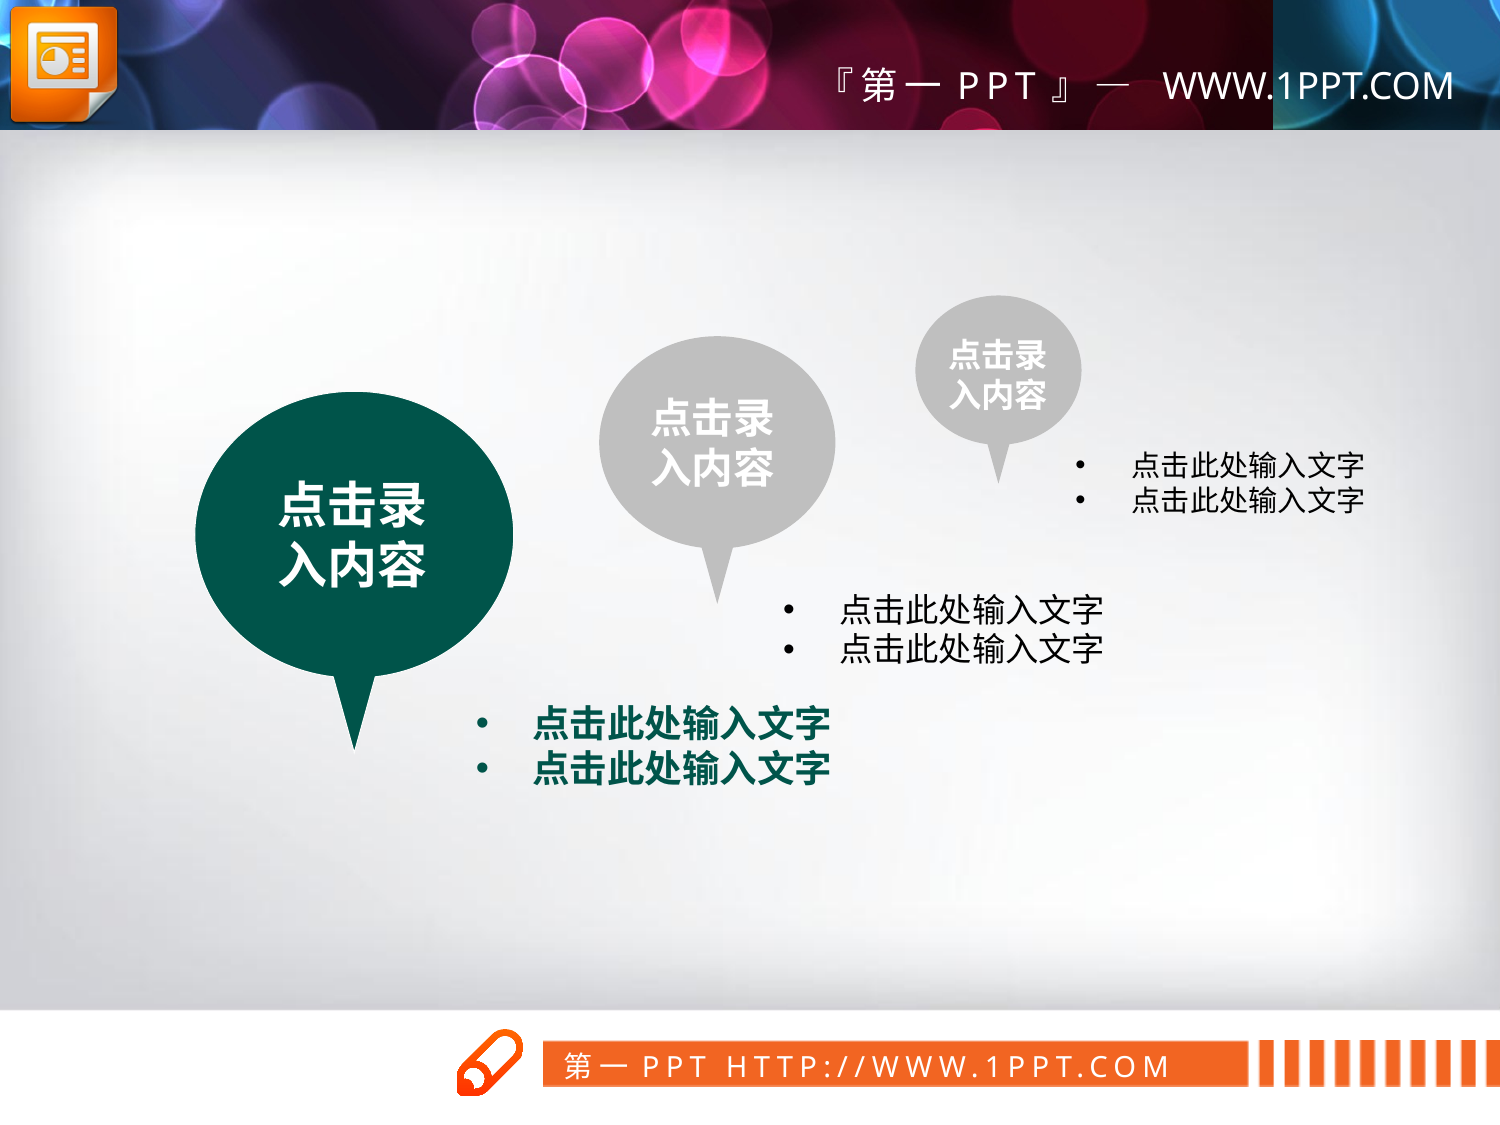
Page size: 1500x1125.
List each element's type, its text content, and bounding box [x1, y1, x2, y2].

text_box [194, 390, 514, 753]
text_box 点击此处输入文字 点击此处输入文字 [1060, 439, 1381, 525]
picture [0, 0, 1500, 1012]
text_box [598, 335, 836, 605]
text_box 点击此处输入文字 点击此处输入文字 [768, 581, 1121, 676]
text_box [915, 295, 1082, 484]
picture [543, 1040, 1500, 1087]
text_box 点击此处输入文字 点击此处输入文字 [461, 692, 848, 798]
